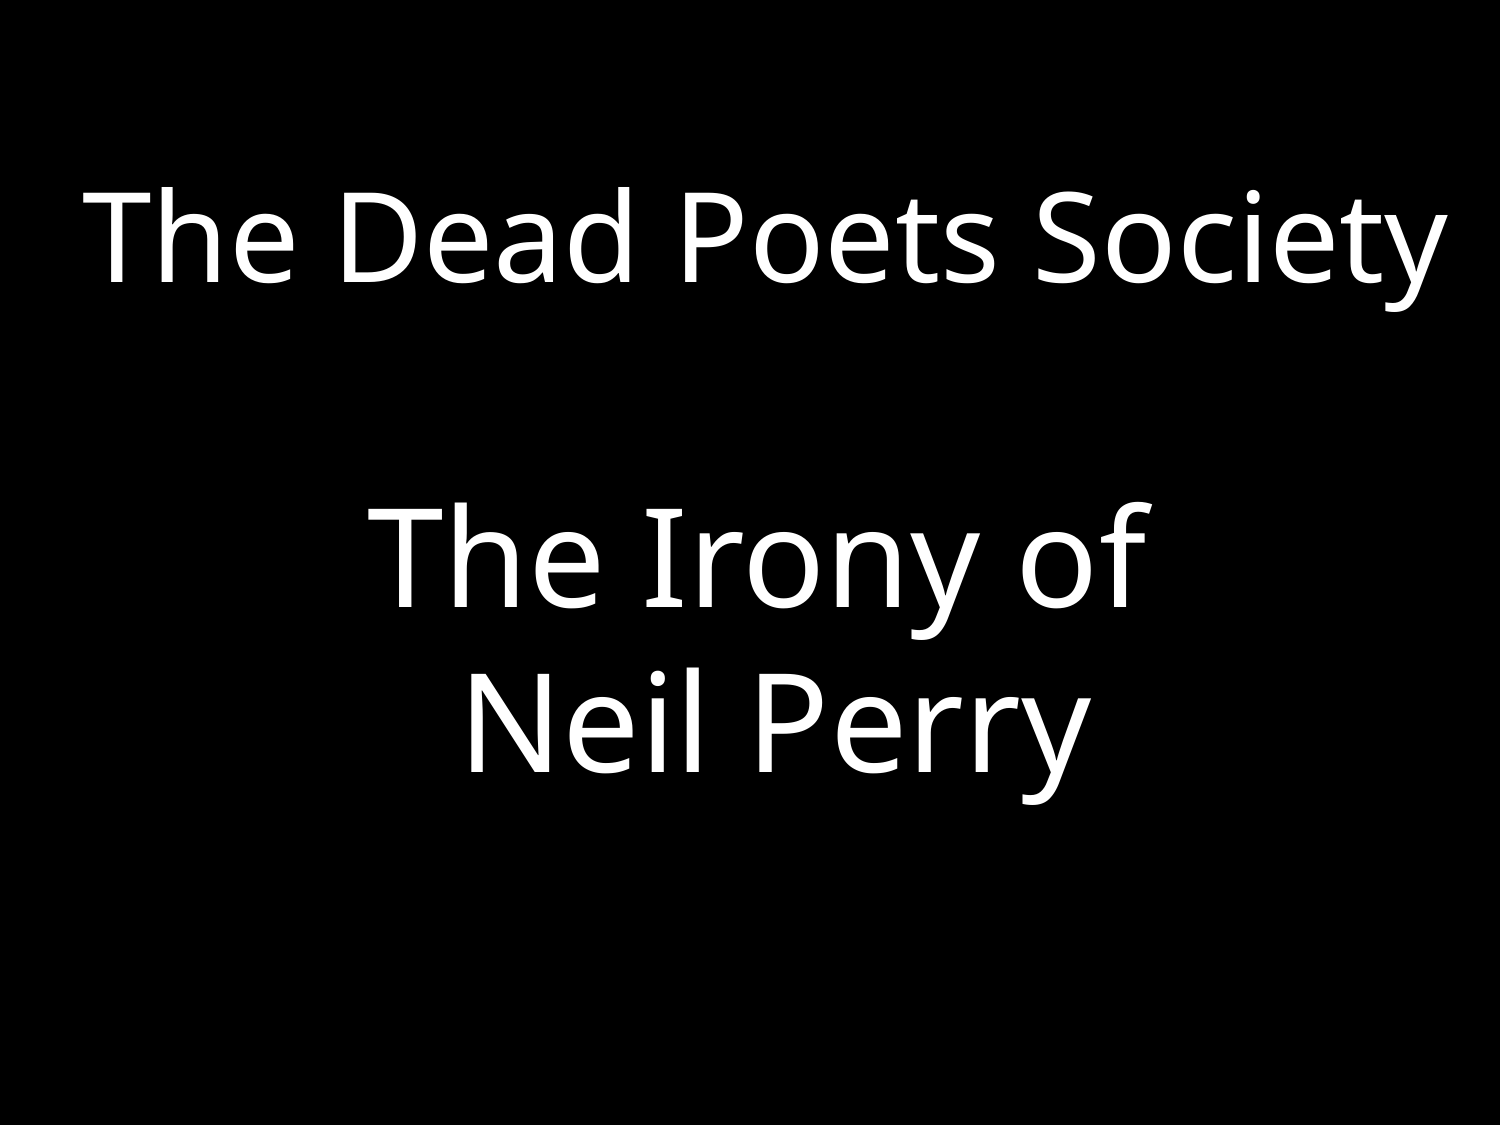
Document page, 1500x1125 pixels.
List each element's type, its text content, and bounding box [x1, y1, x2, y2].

text_box The Dead Poets Society [67, 149, 1465, 315]
text_box The Irony of Neil Perry [212, 462, 1338, 808]
